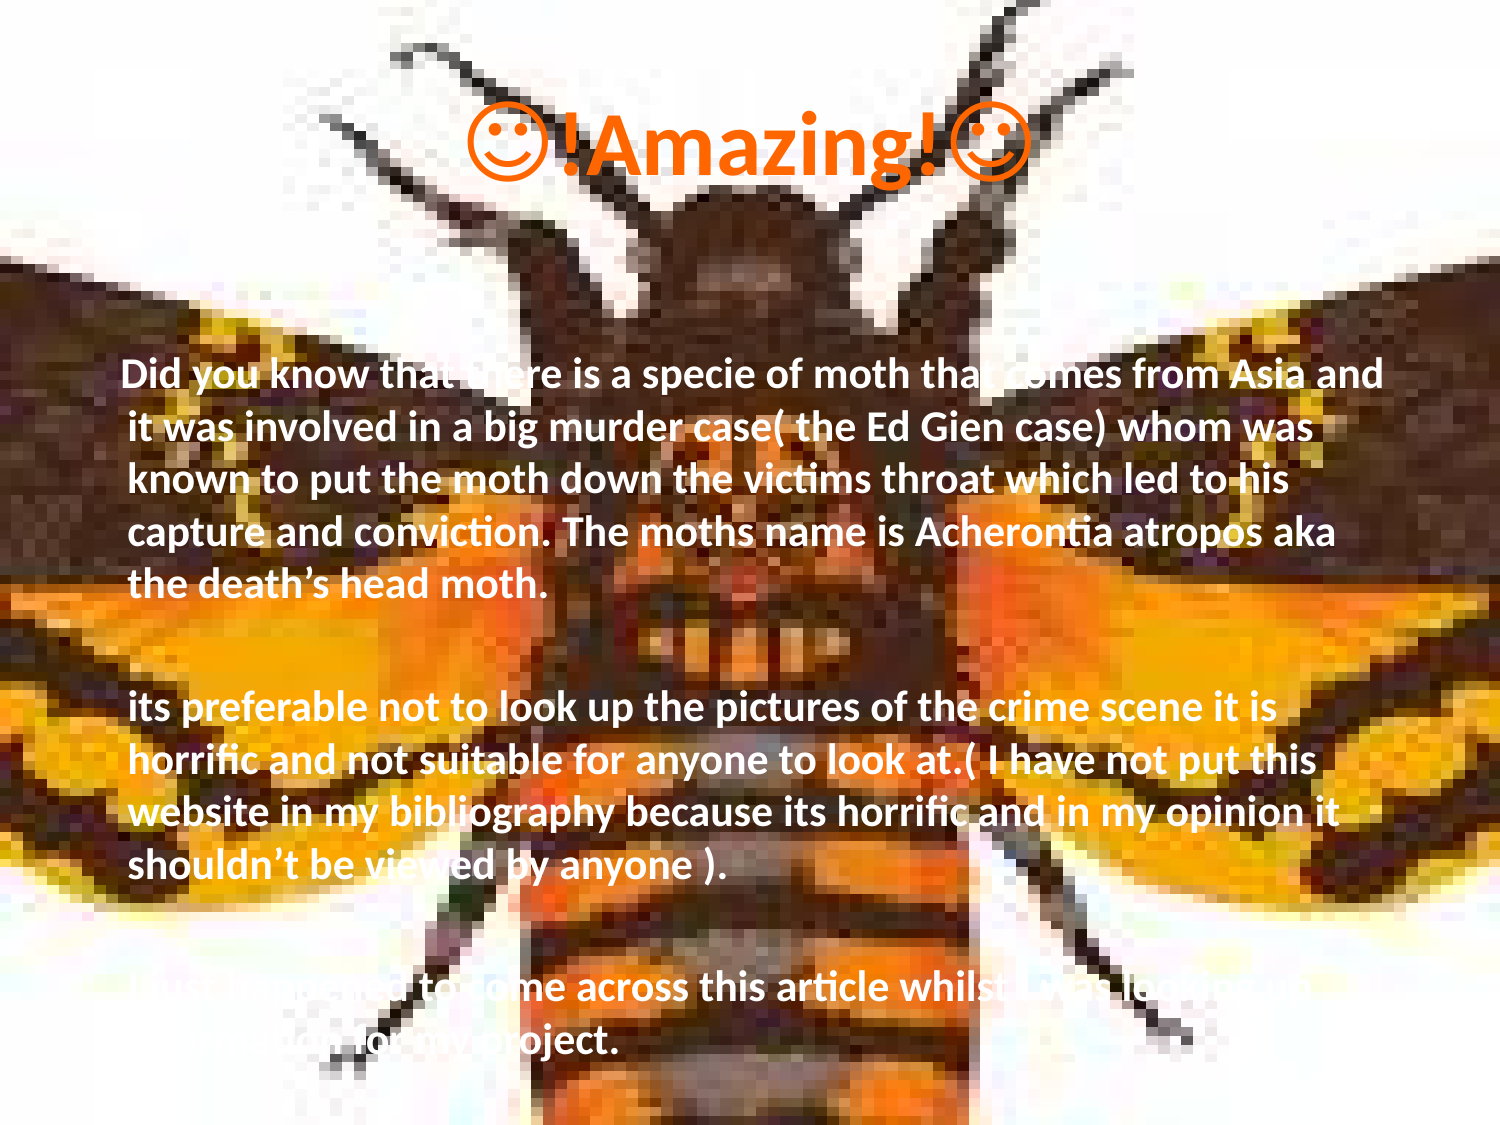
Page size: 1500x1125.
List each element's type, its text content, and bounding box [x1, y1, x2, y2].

picture [0, 0, 1500, 1125]
title ☺!Amazing!☺ [75, 45, 1425, 233]
list Did you know that there is a specie of moth that comes from Asia and it was involved in a big murder case( the Ed Gien case) whom was known to put the moth down the victims throat which led to his capture and conviction. The moths name is Acherontia atropos aka the death’s head moth. its preferable not to look up the pictures of the crime scene it is horrific and not suitable for anyone to look at.( I have not put this website in my bibliography because its horrific and in my opinion it shouldn’t be viewed by anyone ). I just happened to come across this article whilst I was looking up information for my project. [62, 337, 1413, 1080]
